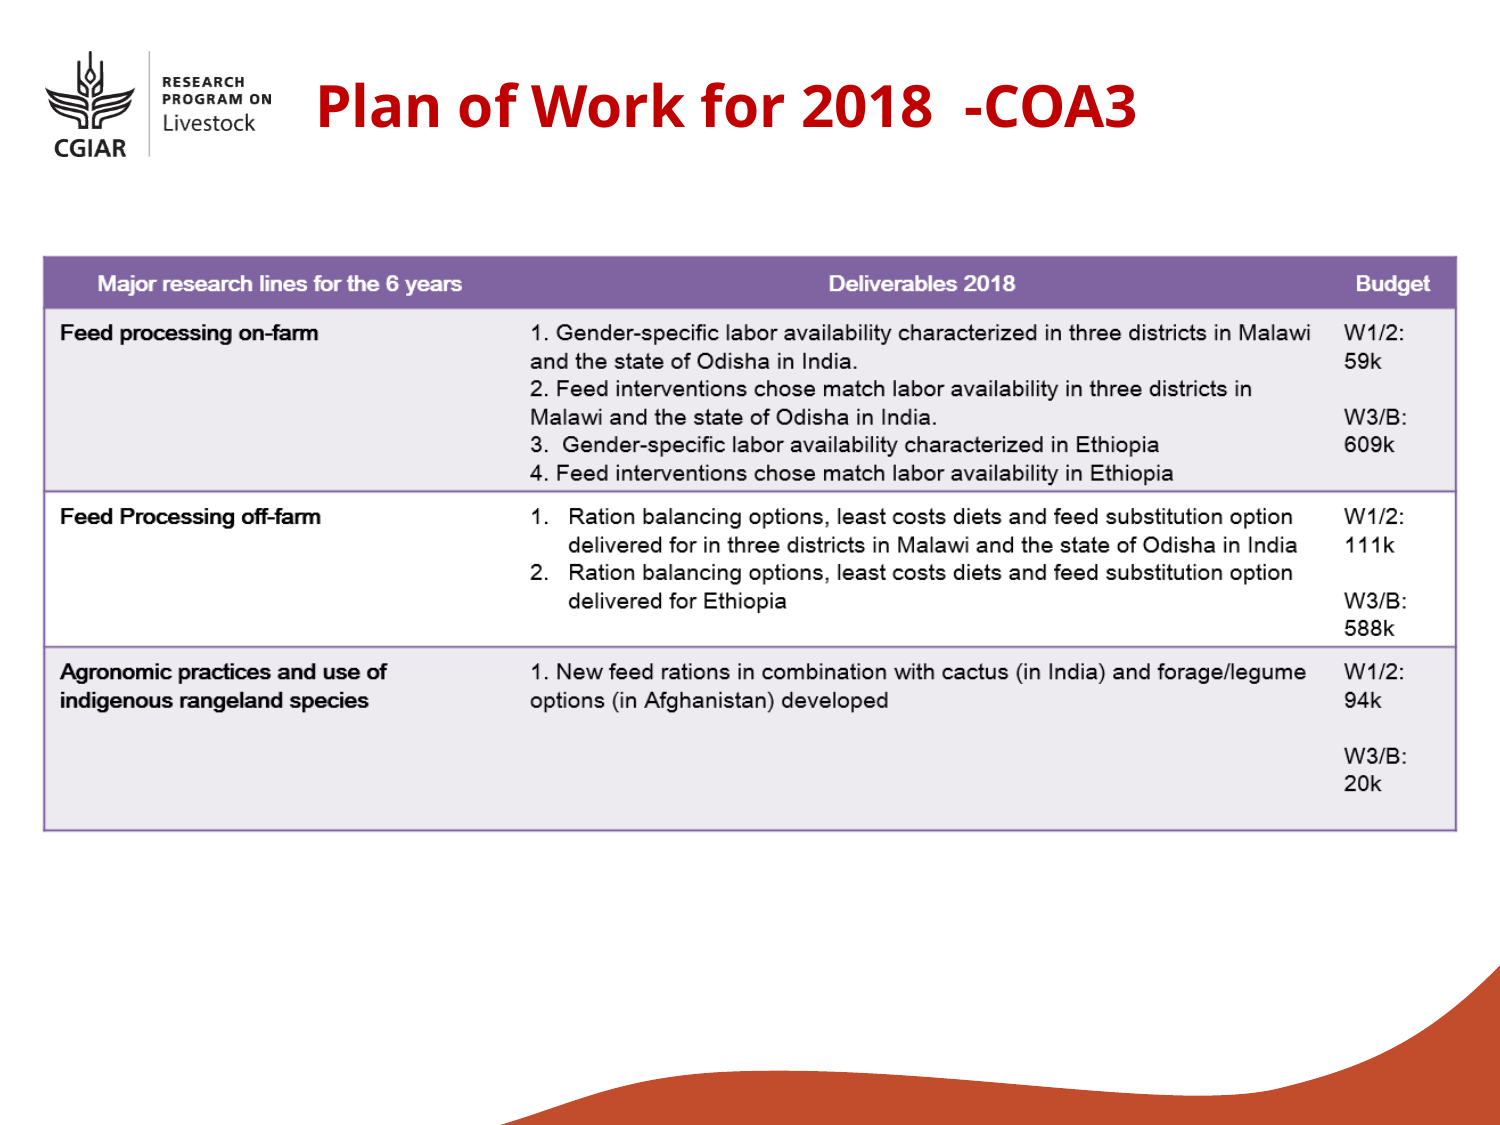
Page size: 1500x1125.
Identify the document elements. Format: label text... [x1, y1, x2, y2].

picture [45, 51, 271, 157]
picture [35, 249, 1463, 838]
list Plan of Work for 2018 -COA3 [300, 33, 1463, 175]
